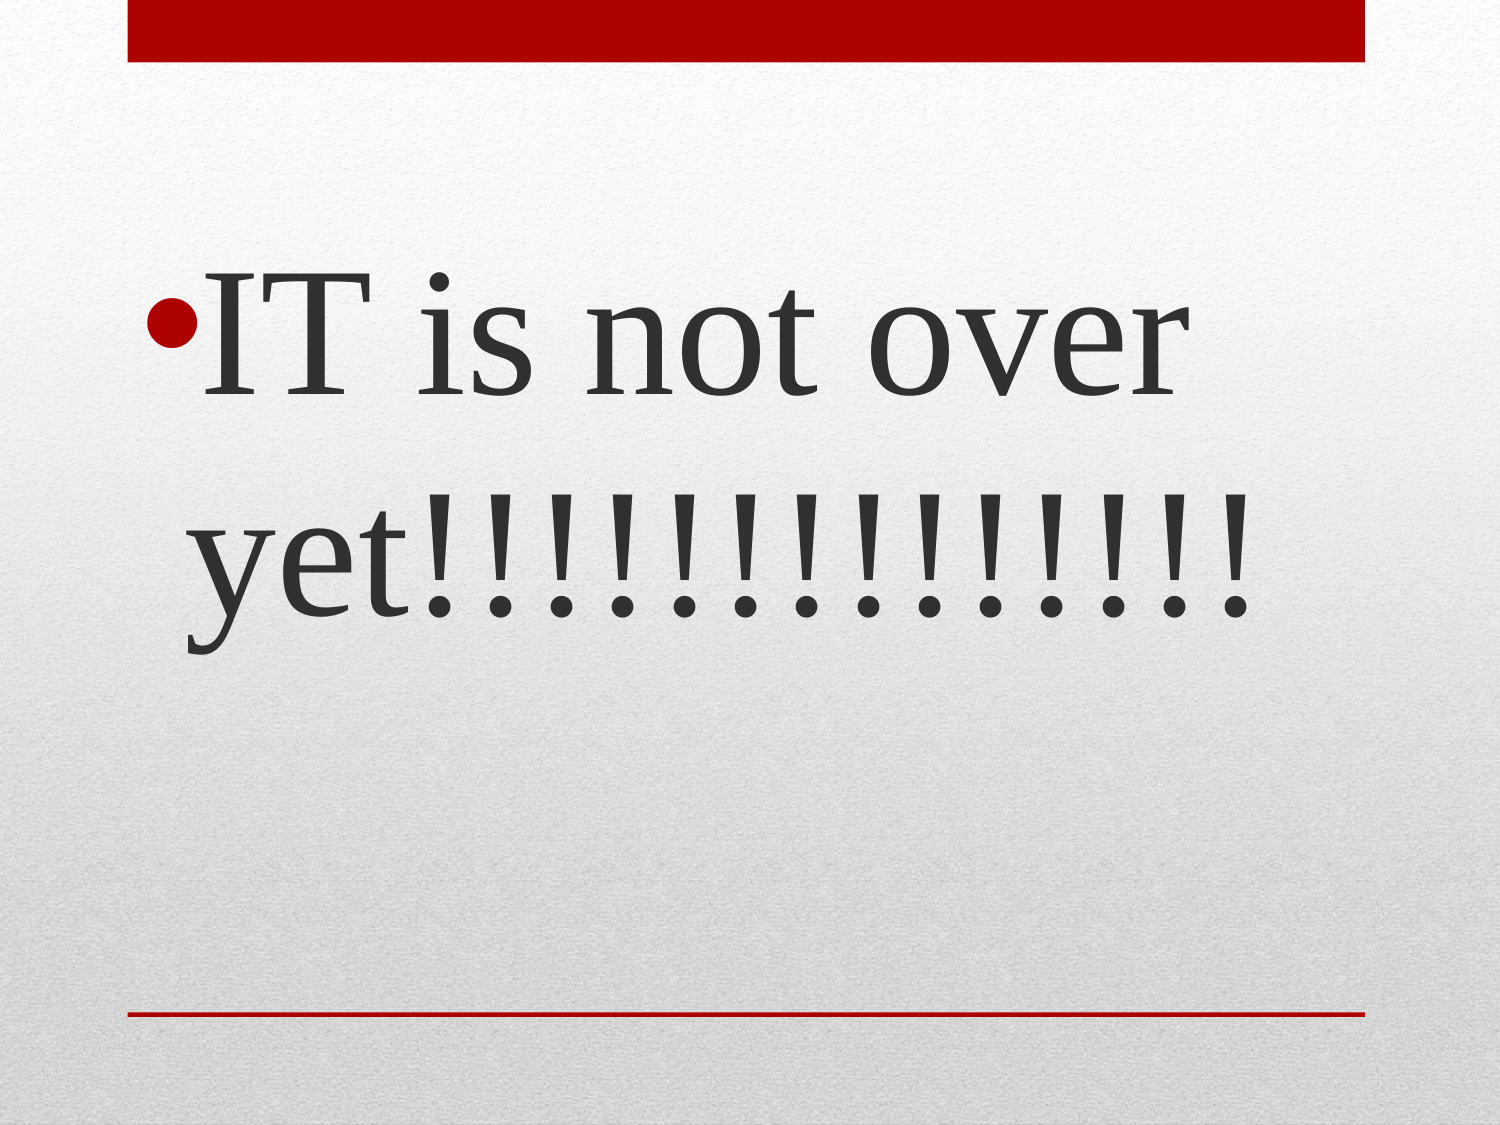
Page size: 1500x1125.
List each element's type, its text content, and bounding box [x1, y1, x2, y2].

list IT is not over yet!!!!!!!!!!!!!! [125, 112, 1363, 750]
